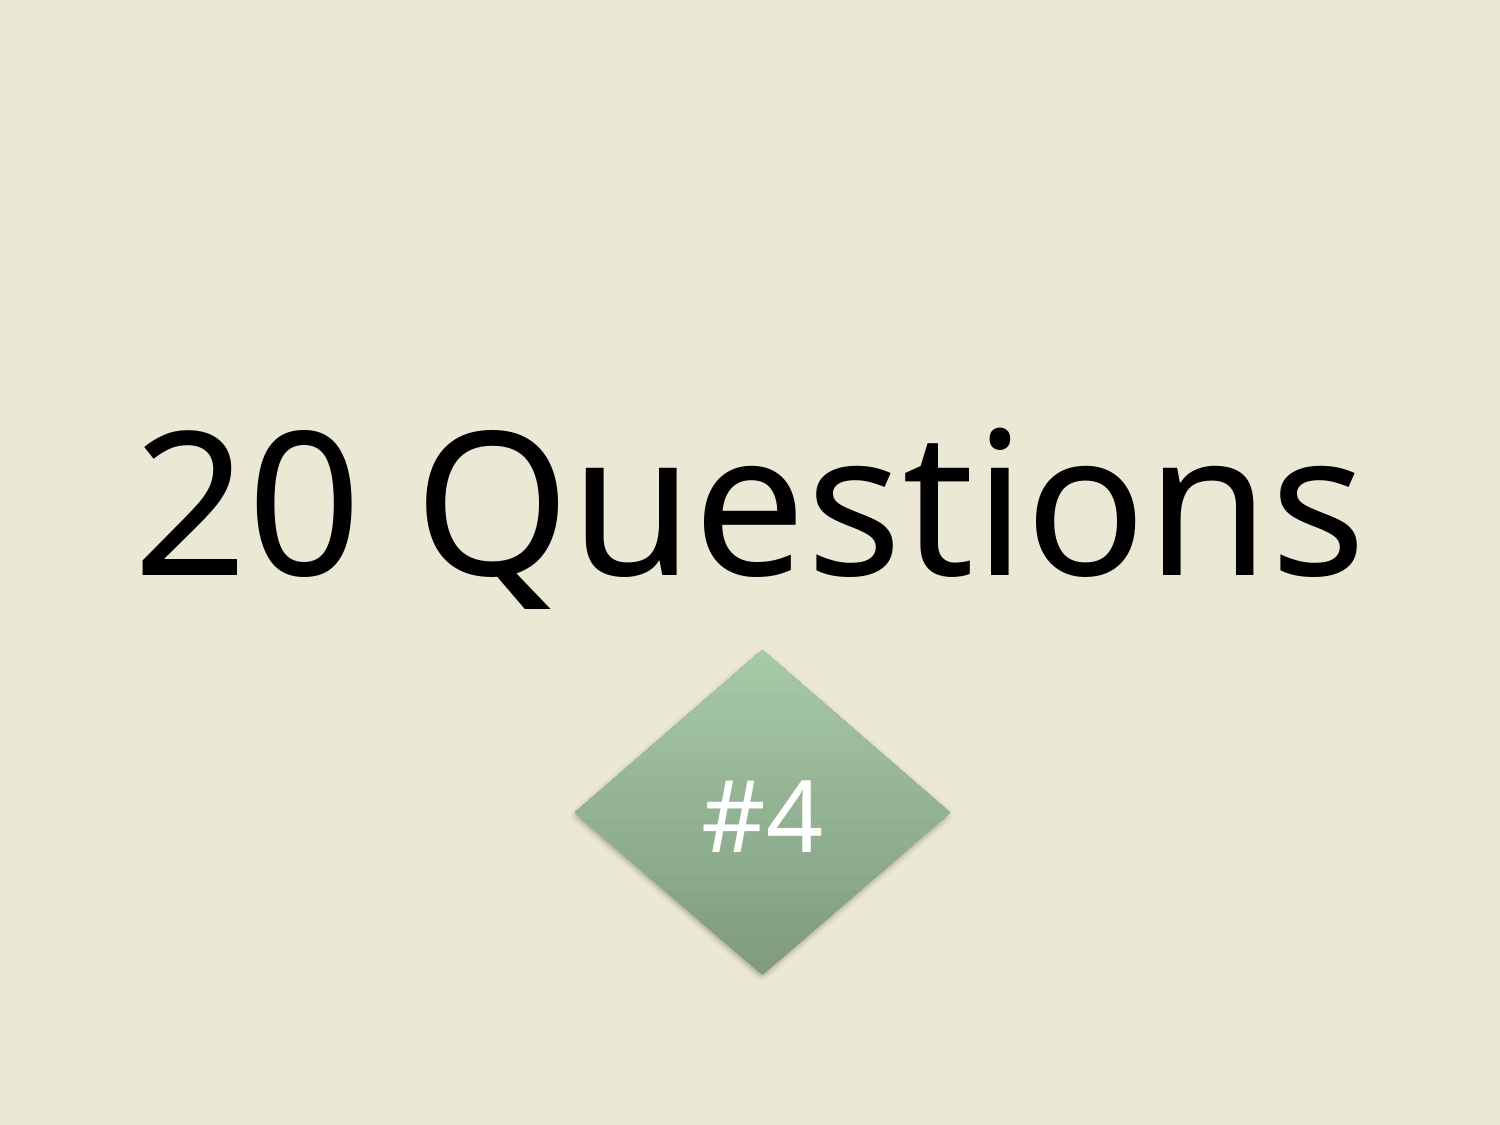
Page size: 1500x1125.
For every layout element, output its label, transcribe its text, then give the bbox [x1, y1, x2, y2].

title 20 Questions [112, 424, 1388, 667]
text_box #4 [574, 650, 950, 976]
